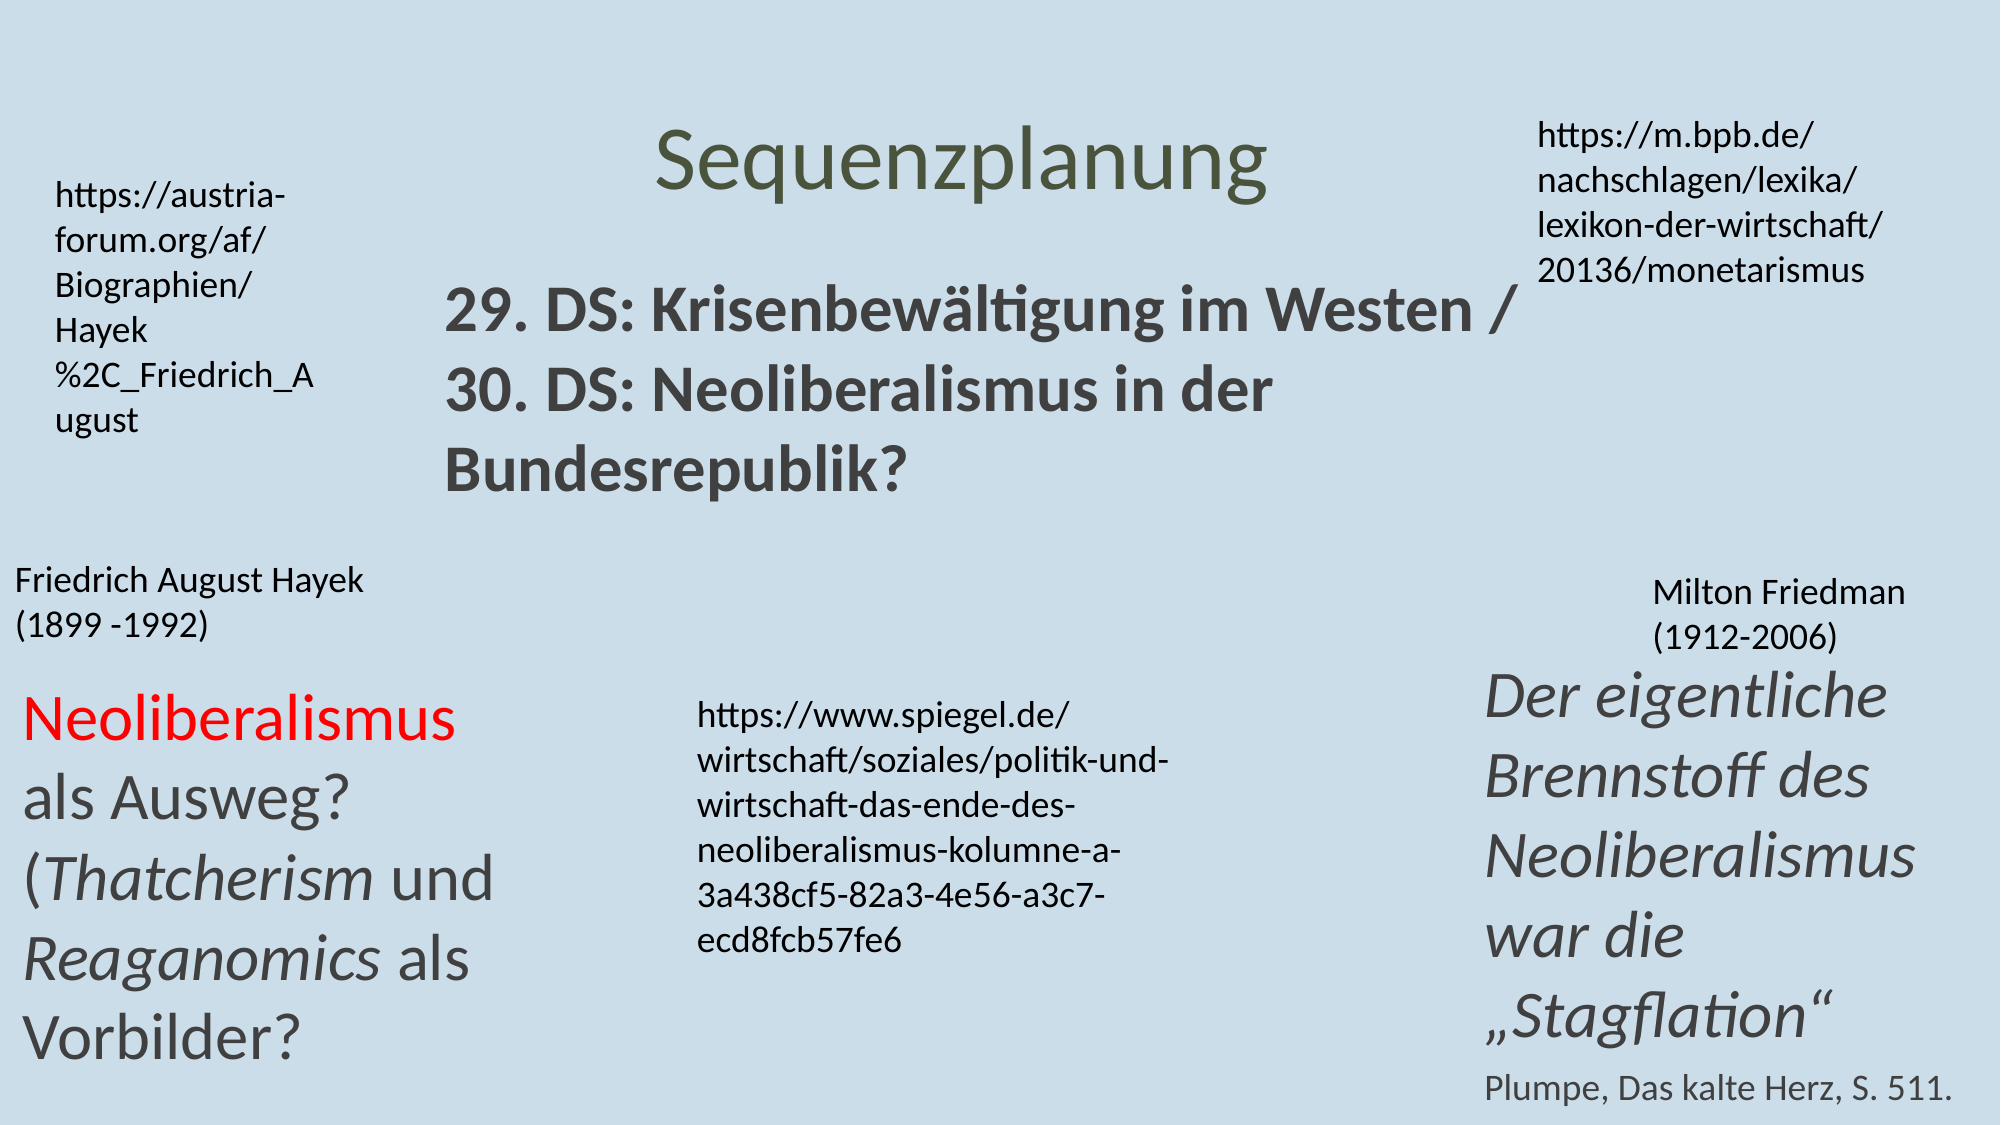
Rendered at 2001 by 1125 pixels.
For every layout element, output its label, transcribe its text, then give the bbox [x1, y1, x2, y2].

text_box https://austria-forum.org/af/Biographien/Hayek%2C_Friedrich_August [40, 162, 343, 447]
text_box Der eigentliche Brennstoff des Neoliberalismus war die „Stagflation“ Plumpe, Das kalte Herz, S. 511. [1469, 643, 1993, 1116]
text_box https://www.spiegel.de/wirtschaft/soziales/politik-und-wirtschaft-das-ende-des-neoliberalismus-kolumne-a-3a438cf5-82a3-4e56-a3c7-ecd8fcb57fe6 [682, 682, 1222, 967]
text_box Sequenzplanung [137, 102, 1522, 222]
list 29. DS: Krisenbewältigung im Westen / 30. DS: Neoliberalismus in der Bundesrepublik? [429, 257, 1638, 524]
text_box https://m.bpb.de/nachschlagen/lexika/lexikon-der-wirtschaft/20136/monetarismus [1522, 102, 1925, 298]
text_box Neoliberalismus als Ausweg? (Thatcherism und Reaganomics als Vorbilder? [7, 665, 516, 1081]
text_box Milton Friedman (1912-2006) [1637, 559, 2000, 665]
text_box Friedrich August Hayek (1899 -1992) [0, 547, 430, 652]
